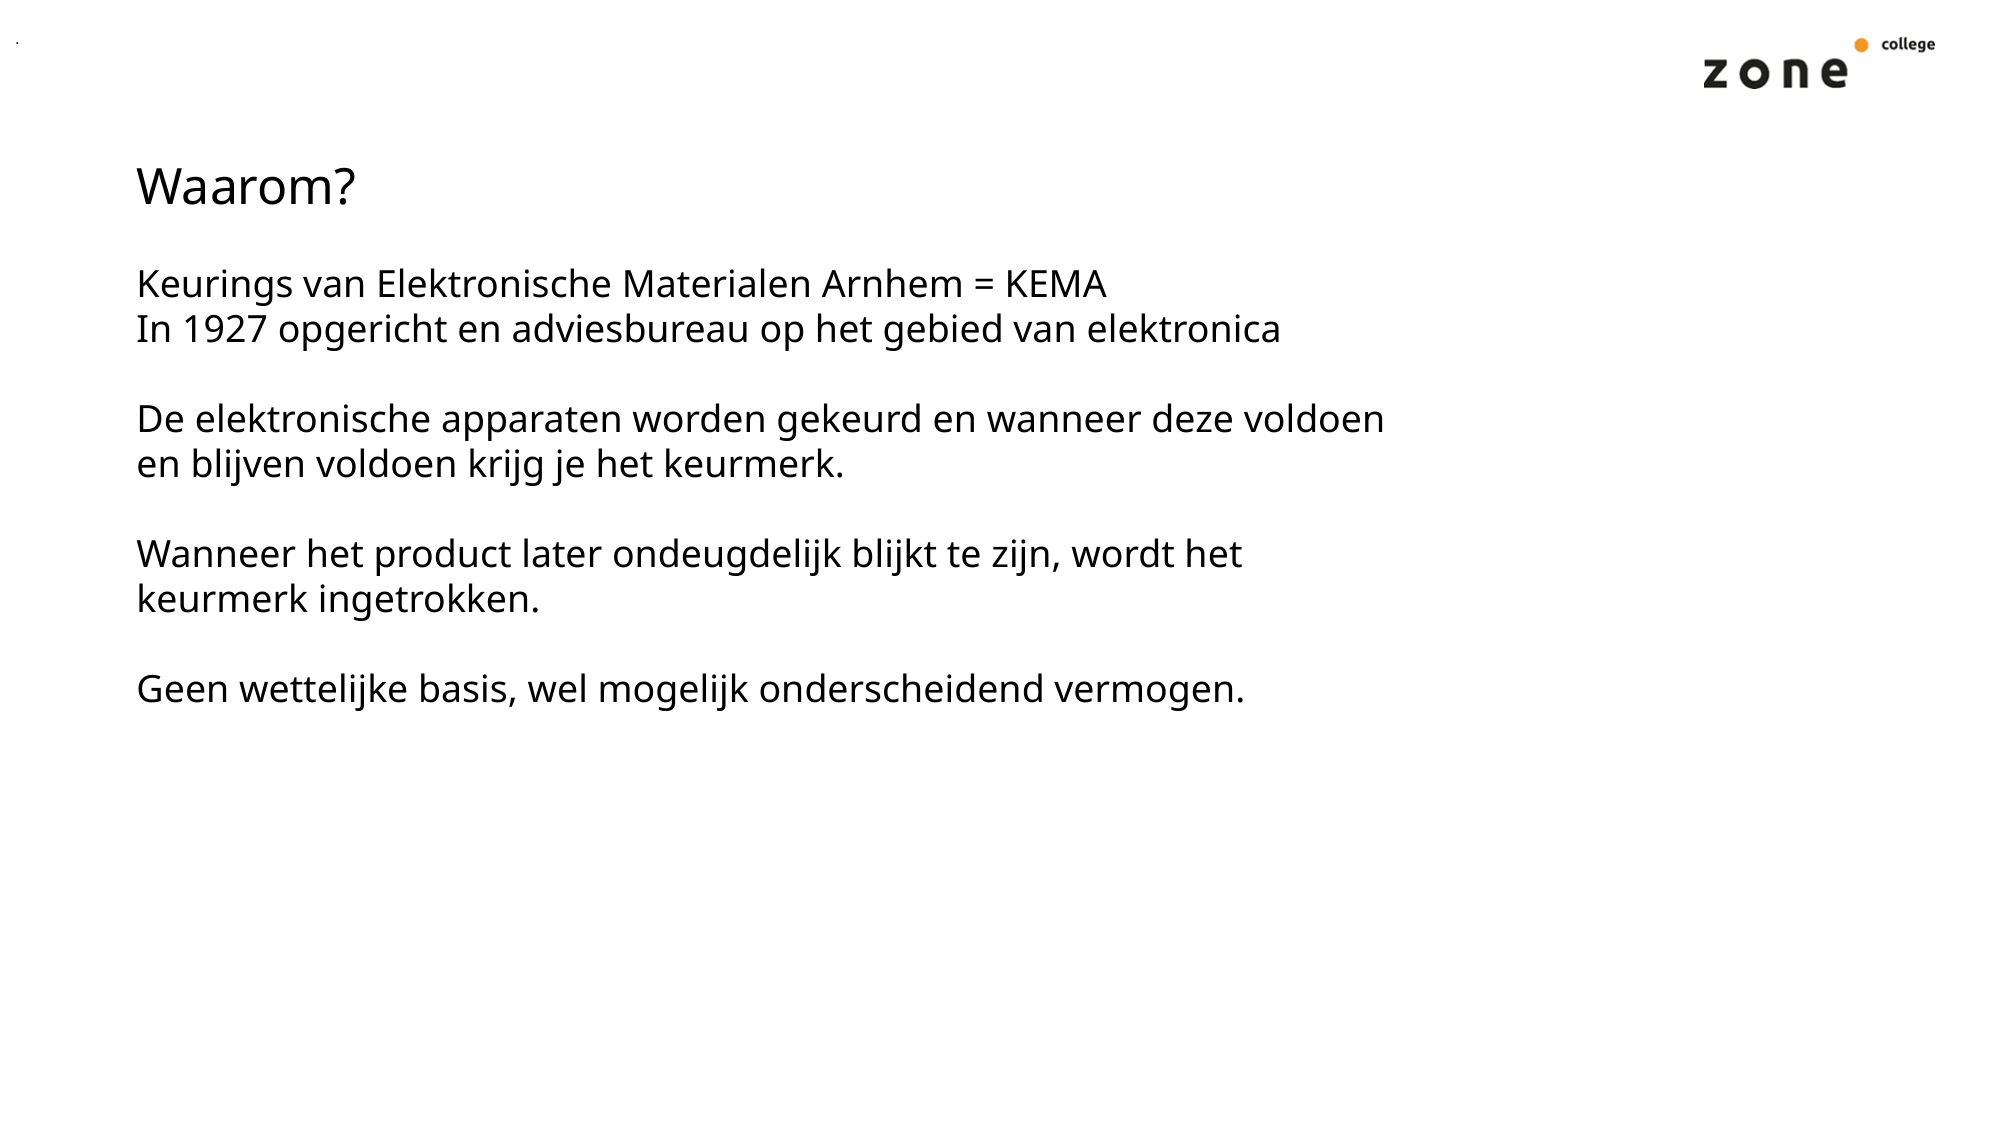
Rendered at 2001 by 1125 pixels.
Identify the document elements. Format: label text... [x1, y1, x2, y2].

text_box Waarom? Keurings van Elektronische Materialen Arnhem = KEMA In 1927 opgericht en adviesbureau op het gebied van elektronica De elektronische apparaten worden gekeurd en wanneer deze voldoen en blijven voldoen krijg je het keurmerk. Wanneer het product later ondeugdelijk blijkt te zijn, wordt het keurmerk ingetrokken. Geen wettelijke basis, wel mogelijk onderscheidend vermogen. [121, 147, 1435, 1077]
picture [1704, 36, 1936, 89]
text_box . [0, 20, 35, 55]
